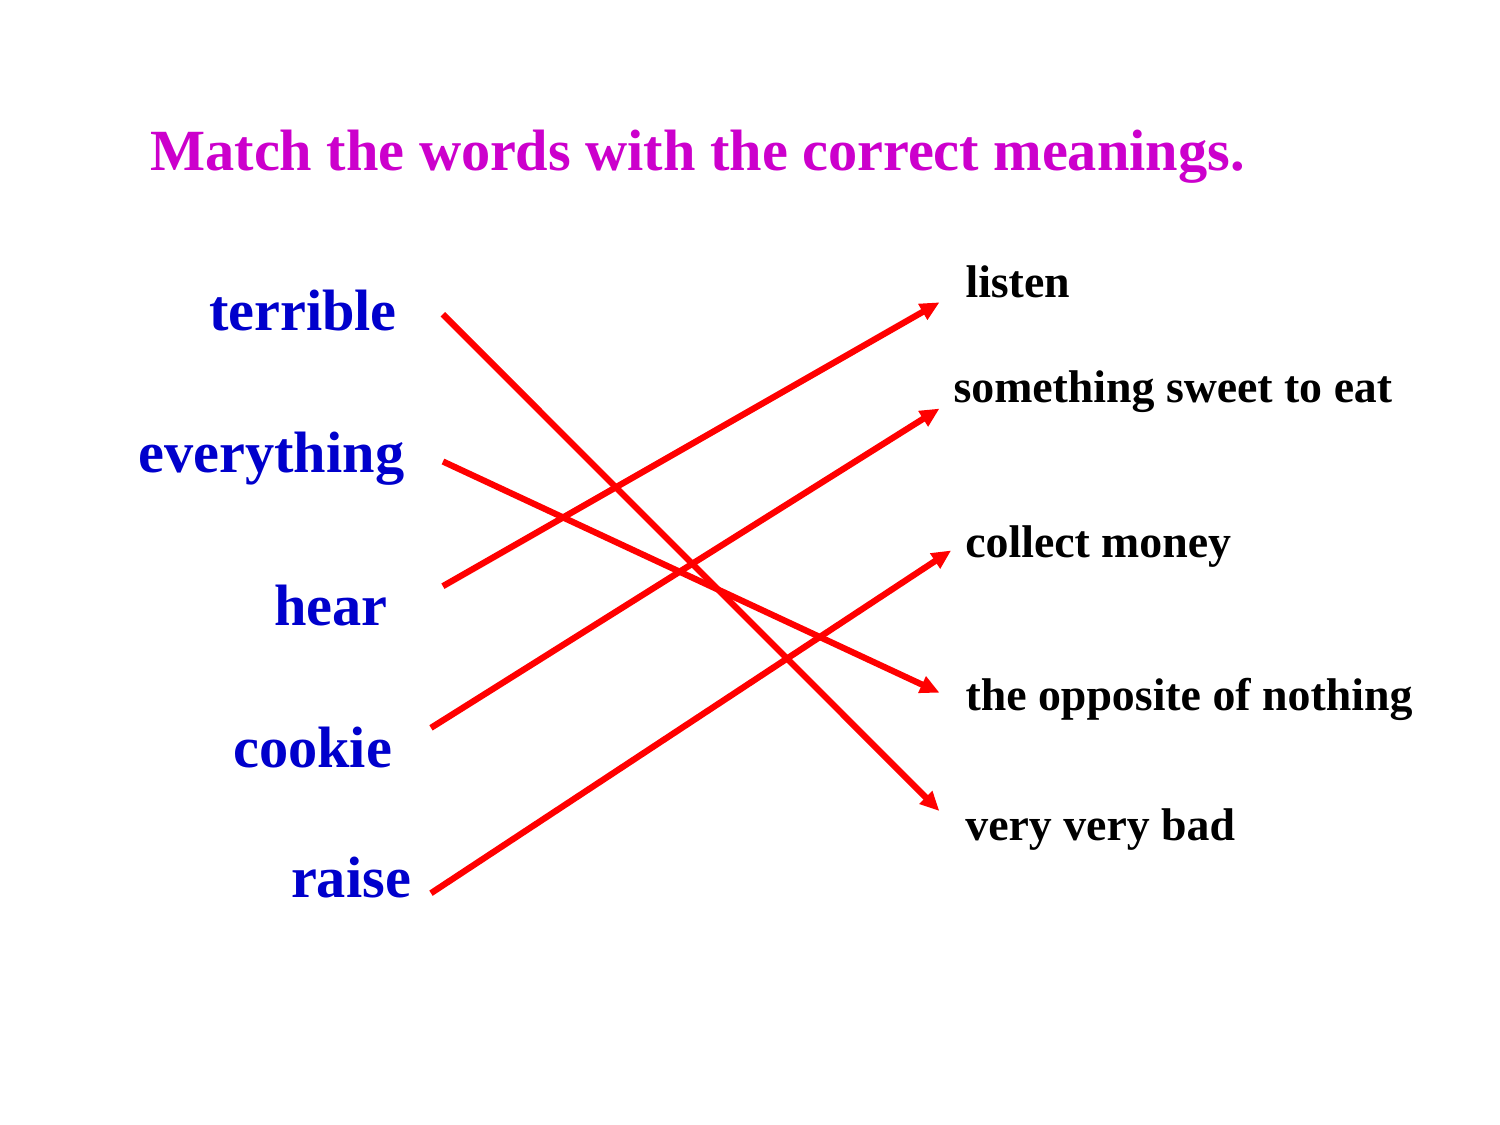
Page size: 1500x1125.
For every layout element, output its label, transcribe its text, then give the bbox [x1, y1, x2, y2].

text_box listen [950, 244, 1176, 314]
text_box [787, 659, 940, 811]
text_box the opposite of nothing [950, 657, 1459, 727]
text_box collect money [950, 503, 1400, 574]
text_box terrible [194, 243, 431, 350]
text_box hear [259, 538, 473, 645]
text_box [473, 302, 940, 570]
text_box [443, 408, 938, 721]
text_box cookie [218, 681, 443, 787]
text_box raise [276, 810, 572, 917]
text_box everything [123, 385, 431, 491]
text_box Match the words with the correct meanings. [135, 104, 1352, 189]
text_box [557, 550, 950, 810]
text_box something sweet to eat [938, 349, 1459, 420]
text_box very very bad [950, 787, 1400, 858]
text_box [821, 637, 940, 693]
